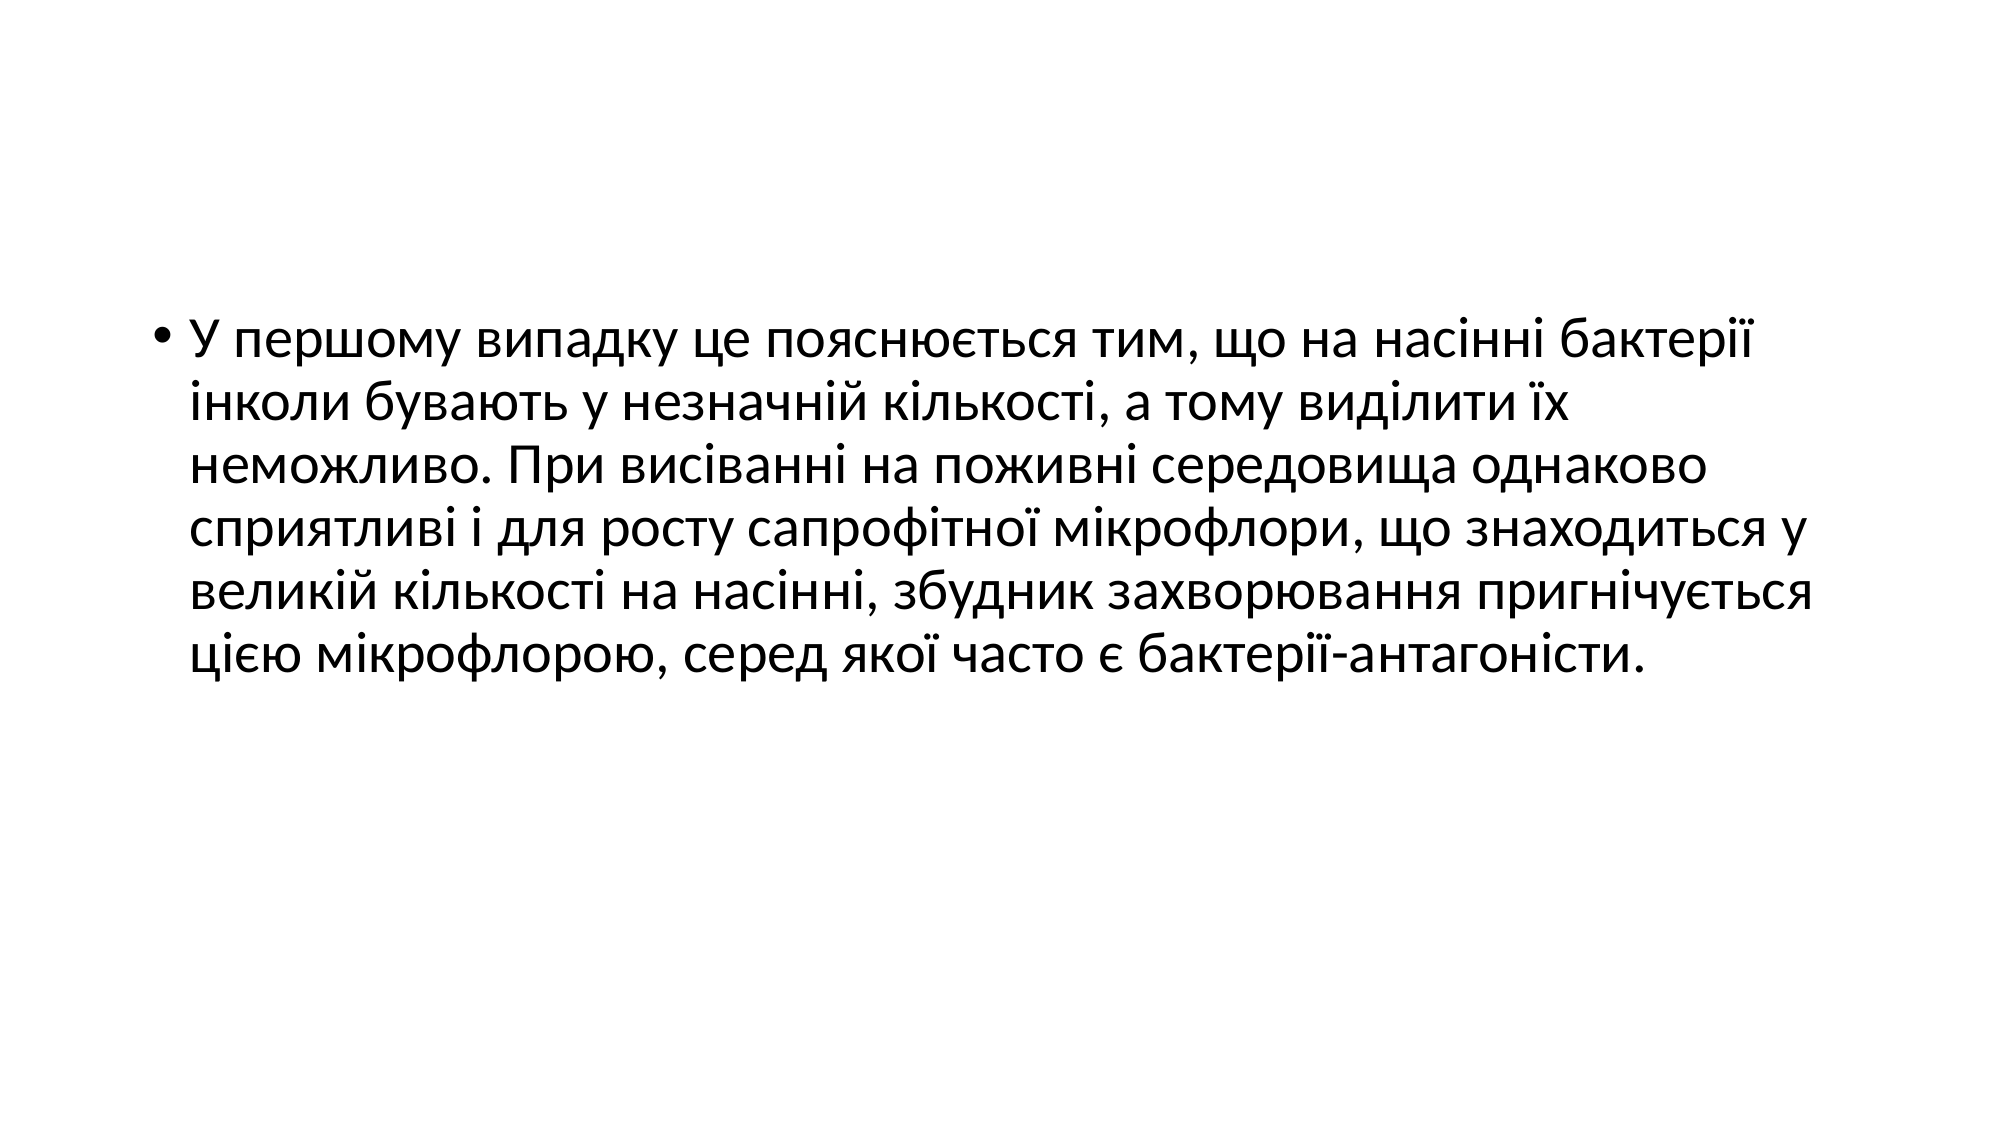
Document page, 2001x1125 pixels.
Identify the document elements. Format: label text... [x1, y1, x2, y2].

list У першому випадку це пояснюється тим, що на насінні бактерії інколи бувають у незначній кількості, а тому виділити їх неможливо. При висіванні на поживні середовища однаково сприятливі і для росту сапрофітної мікрофлори, що знаходиться у великій кількості на насінні, збудник захворювання пригнічується цією мікрофлорою, серед якої часто є бактерії-антагоністи. [137, 299, 1863, 1014]
